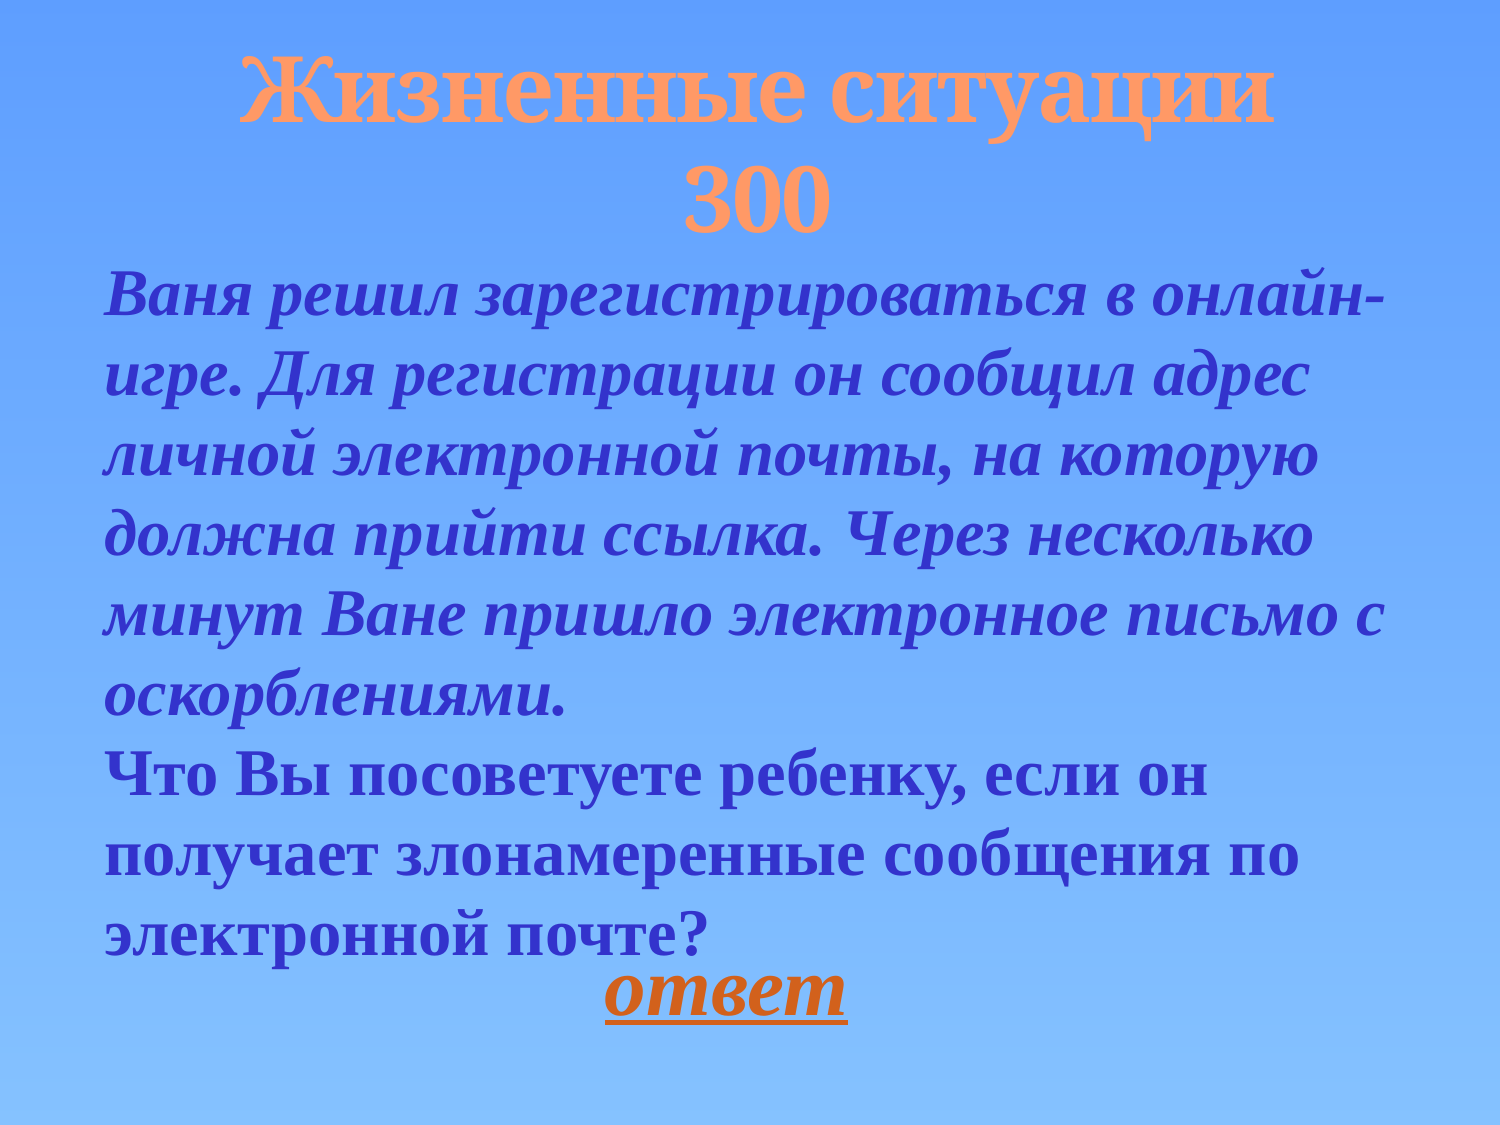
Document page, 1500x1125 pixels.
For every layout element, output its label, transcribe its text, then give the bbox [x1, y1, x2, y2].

text_box Ваня решил зарегистрироваться в онлайн-игре. Для регистрации он сообщил адрес личной электронной почты, на которую должна прийти ссылка. Через несколько минут Ване пришло электронное письмо с оскорблениями. Что Вы посоветуете ребенку, если он получает злонамеренные сообщения по электронной почте? [89, 241, 1452, 1067]
title Жизненные ситуации 300 [120, 70, 1396, 241]
